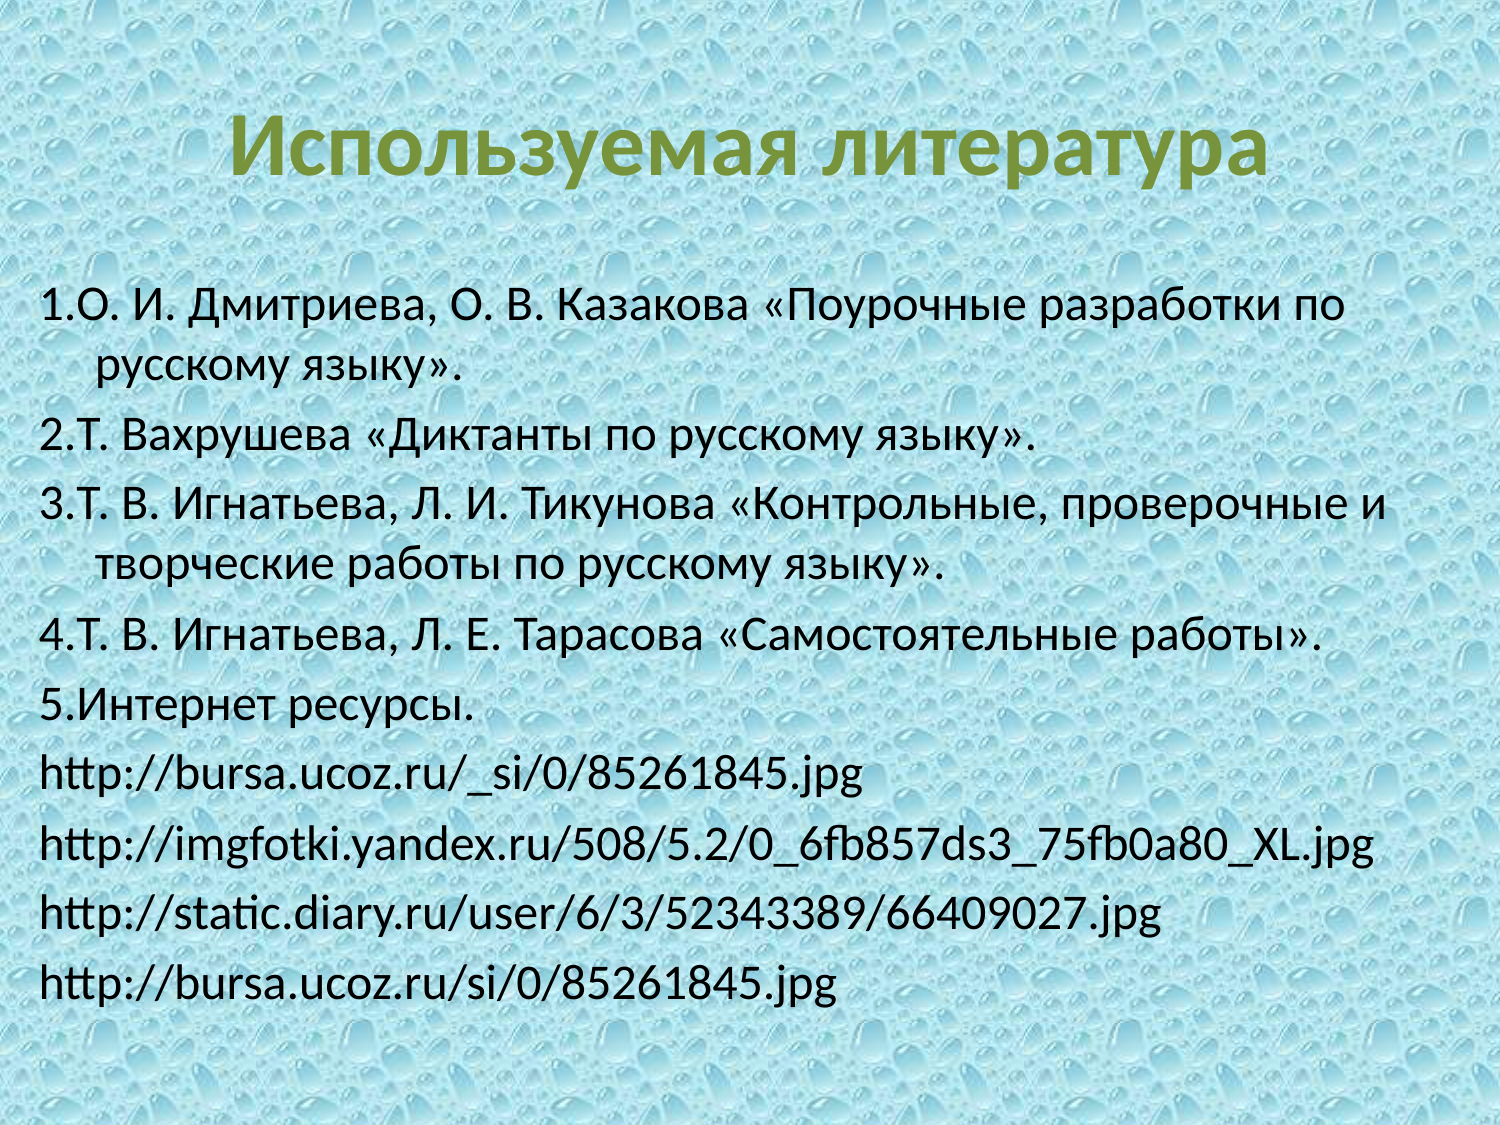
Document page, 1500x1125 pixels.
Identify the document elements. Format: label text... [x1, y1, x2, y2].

title Используемая литература [75, 45, 1425, 233]
picture [0, 0, 1500, 1125]
list 1.О. И. Дмитриева, О. В. Казакова «Поурочные разработки по русскому языку». 2.Т. Вахрушева «Диктанты по русскому языку». 3.Т. В. Игнатьева, Л. И. Тикунова «Контрольные, проверочные и творческие работы по русскому языку». 4.Т. В. Игнатьева, Л. Е. Тарасова «Самостоятельные работы». 5.Интернет ресурсы. http://bursa.ucoz.ru/_si/0/85261845.jpg http://imgfotki.yandex.ru/508/5.2/0_6fb857ds3_75fb0a80_XL.jpg http://static.diary.ru/user/6/3/52343389/66409027.jpg http://bursa.ucoz.ru/si/0/85261845.jpg [23, 262, 1500, 1102]
